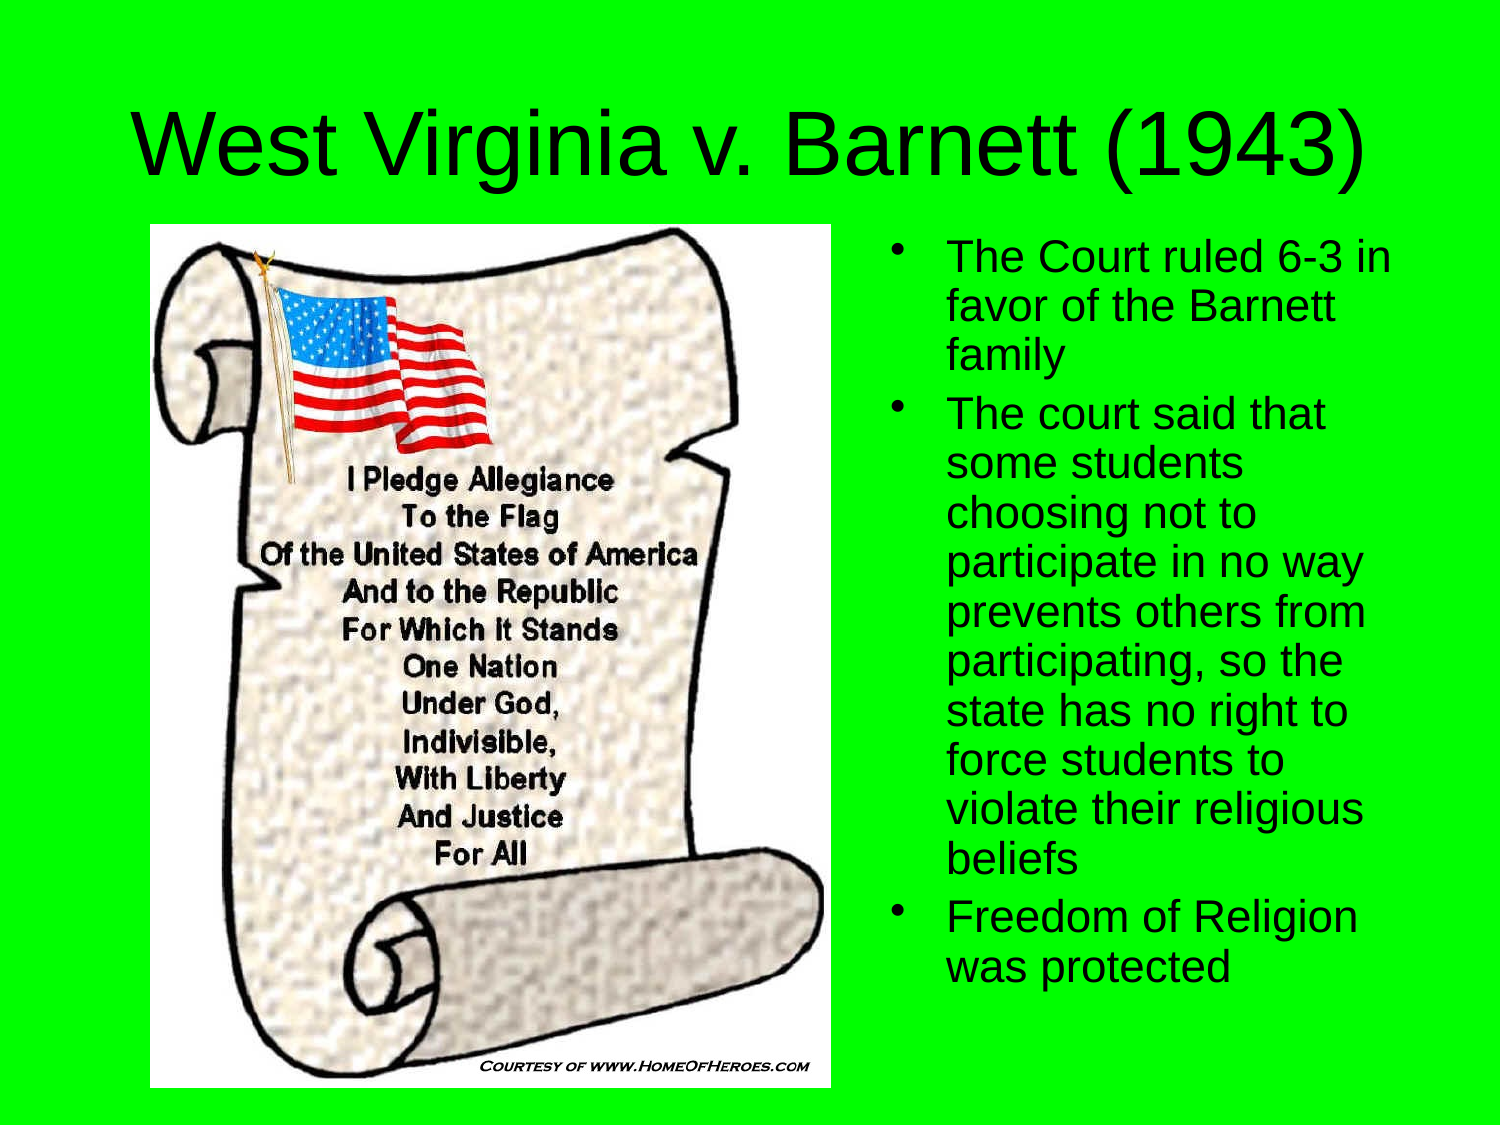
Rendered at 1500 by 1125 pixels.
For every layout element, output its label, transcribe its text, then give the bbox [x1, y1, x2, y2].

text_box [149, 224, 832, 1088]
title West Virginia v. Barnett (1943) [75, 45, 1425, 233]
list The Court ruled 6-3 in favor of the Barnett family The court said that some students choosing not to participate in no way prevents others from participating, so the state has no right to force students to violate their religious beliefs Freedom of Religion was protected [875, 224, 1438, 968]
